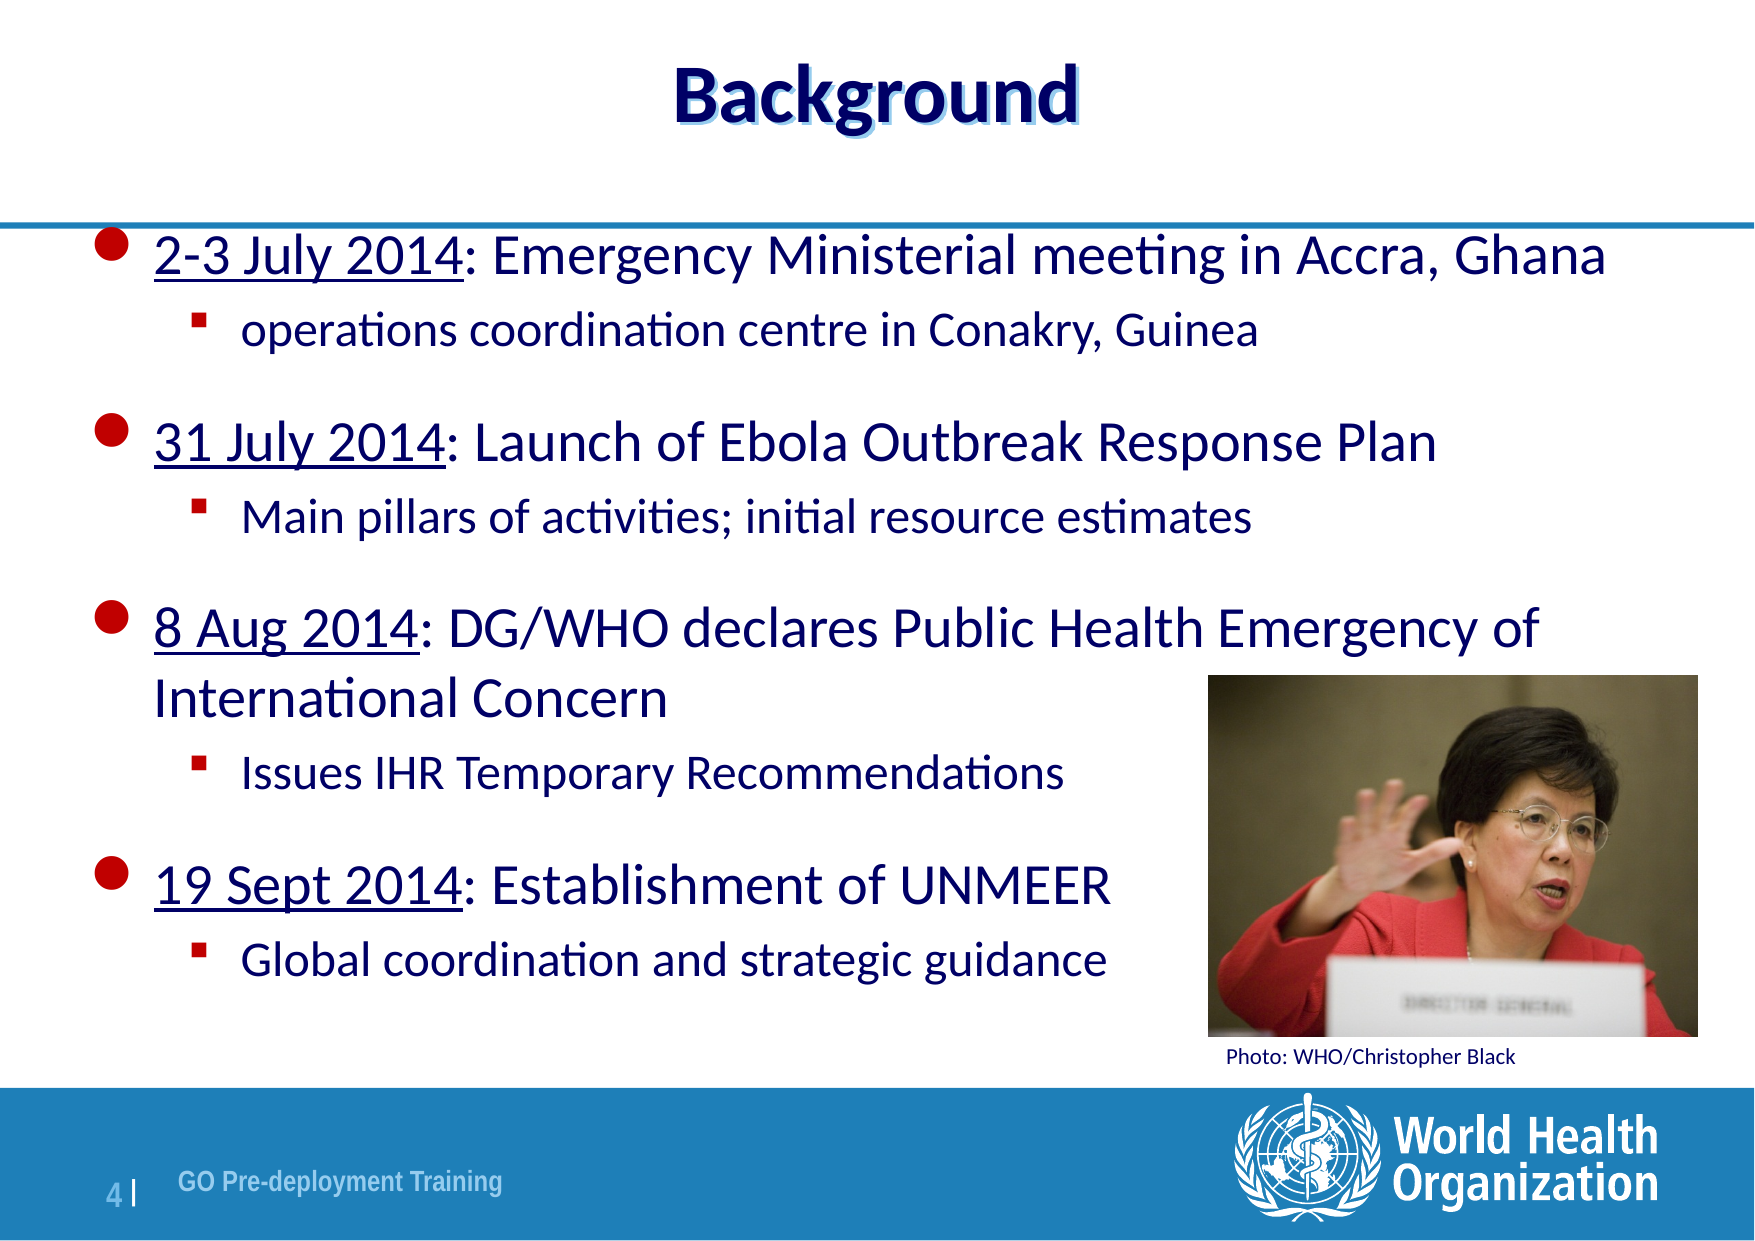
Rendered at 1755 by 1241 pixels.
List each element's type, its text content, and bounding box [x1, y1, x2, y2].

text_box Photo: WHO/Christopher Black [1208, 1033, 1730, 1078]
title Background [0, 0, 1755, 178]
list 2-3 July 2014: Emergency Ministerial meeting in Accra, Ghana operations coordination centre in Conakry, Guinea 31 July 2014: Launch of Ebola Outbreak Response Plan Main pillars of activities; initial resource estimates 8 Aug 2014: DG/WHO declares Public Health Emergency of International Concern Issues IHR Temporary Recommendations 19 Sept 2014: Establishment of UNMEER Global coordination and strategic guidance [89, 216, 1720, 1017]
picture [1208, 675, 1699, 1037]
